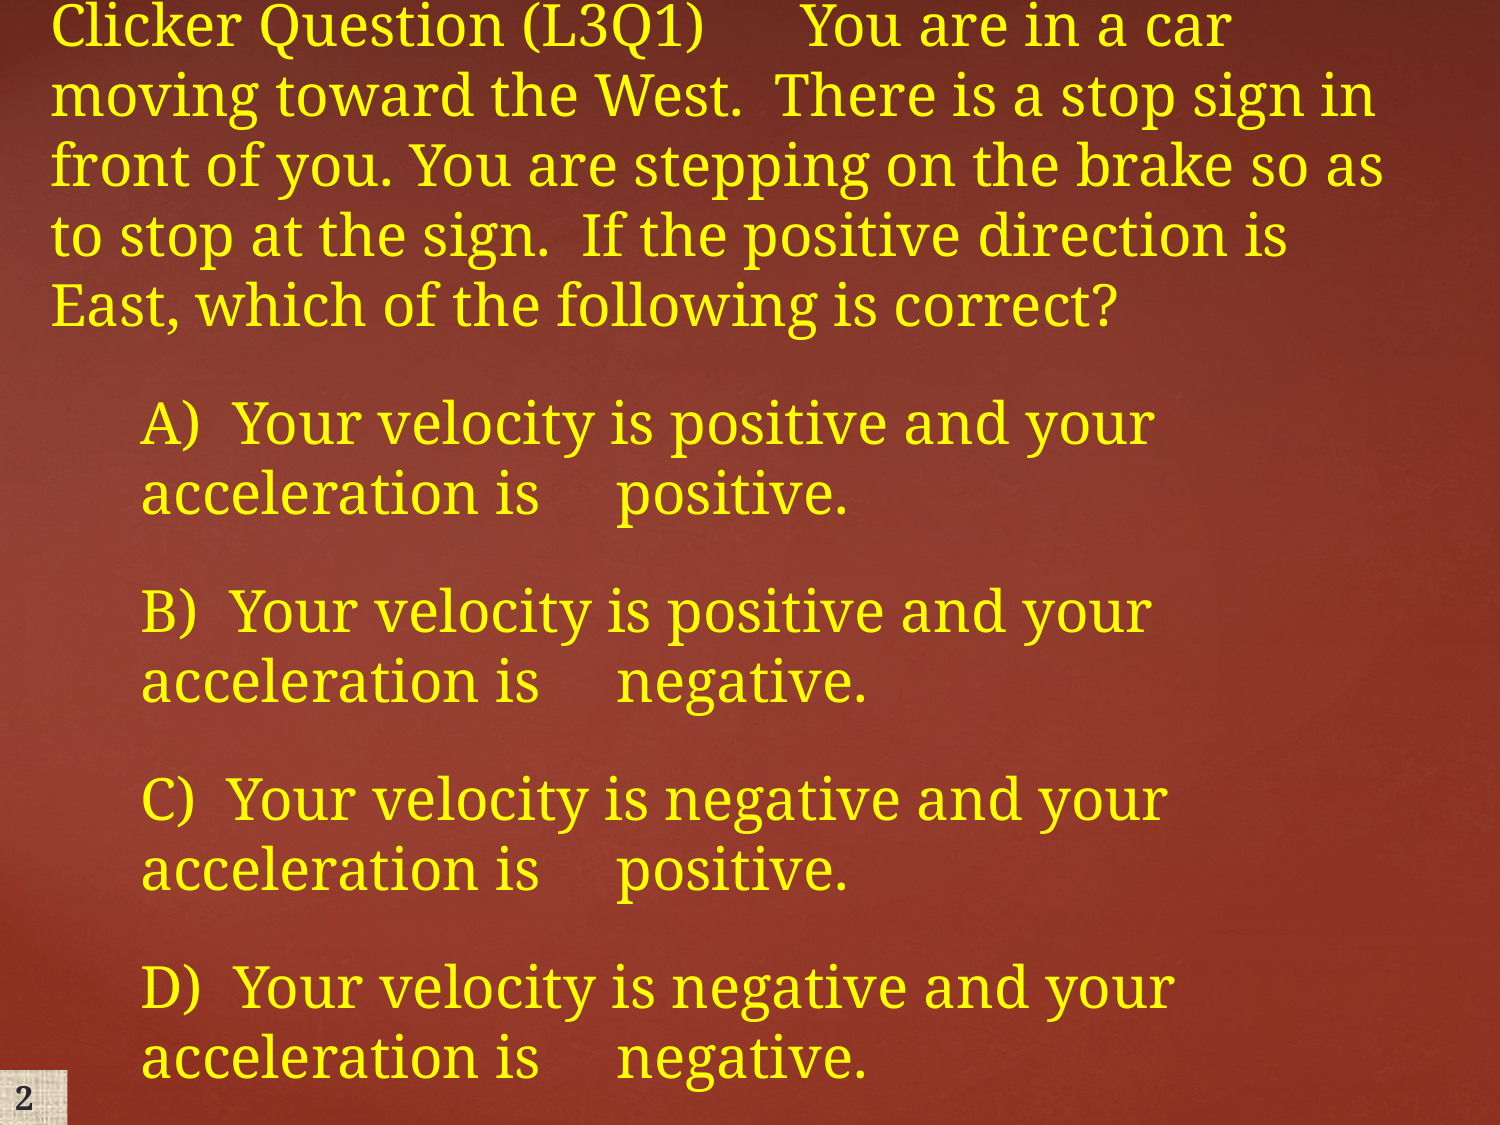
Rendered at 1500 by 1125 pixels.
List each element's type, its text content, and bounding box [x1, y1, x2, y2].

text_box B) Your velocity is positive and your acceleration is negative. [125, 566, 1345, 722]
text_box Clicker Question (L3Q1) You are in a car moving toward the West. There is a stop sign in front of you. You are stepping on the brake so as to stop at the sign. If the positive direction is East, which of the following is correct? [35, 45, 1427, 346]
text_box A) Your velocity is positive and your acceleration is positive. [125, 378, 1348, 534]
text_box 2 [0, 1070, 68, 1125]
text_box C) Your velocity is negative and your acceleration is positive. [125, 754, 1370, 910]
text_box D) Your velocity is negative and your acceleration is negative. [125, 942, 1375, 1098]
